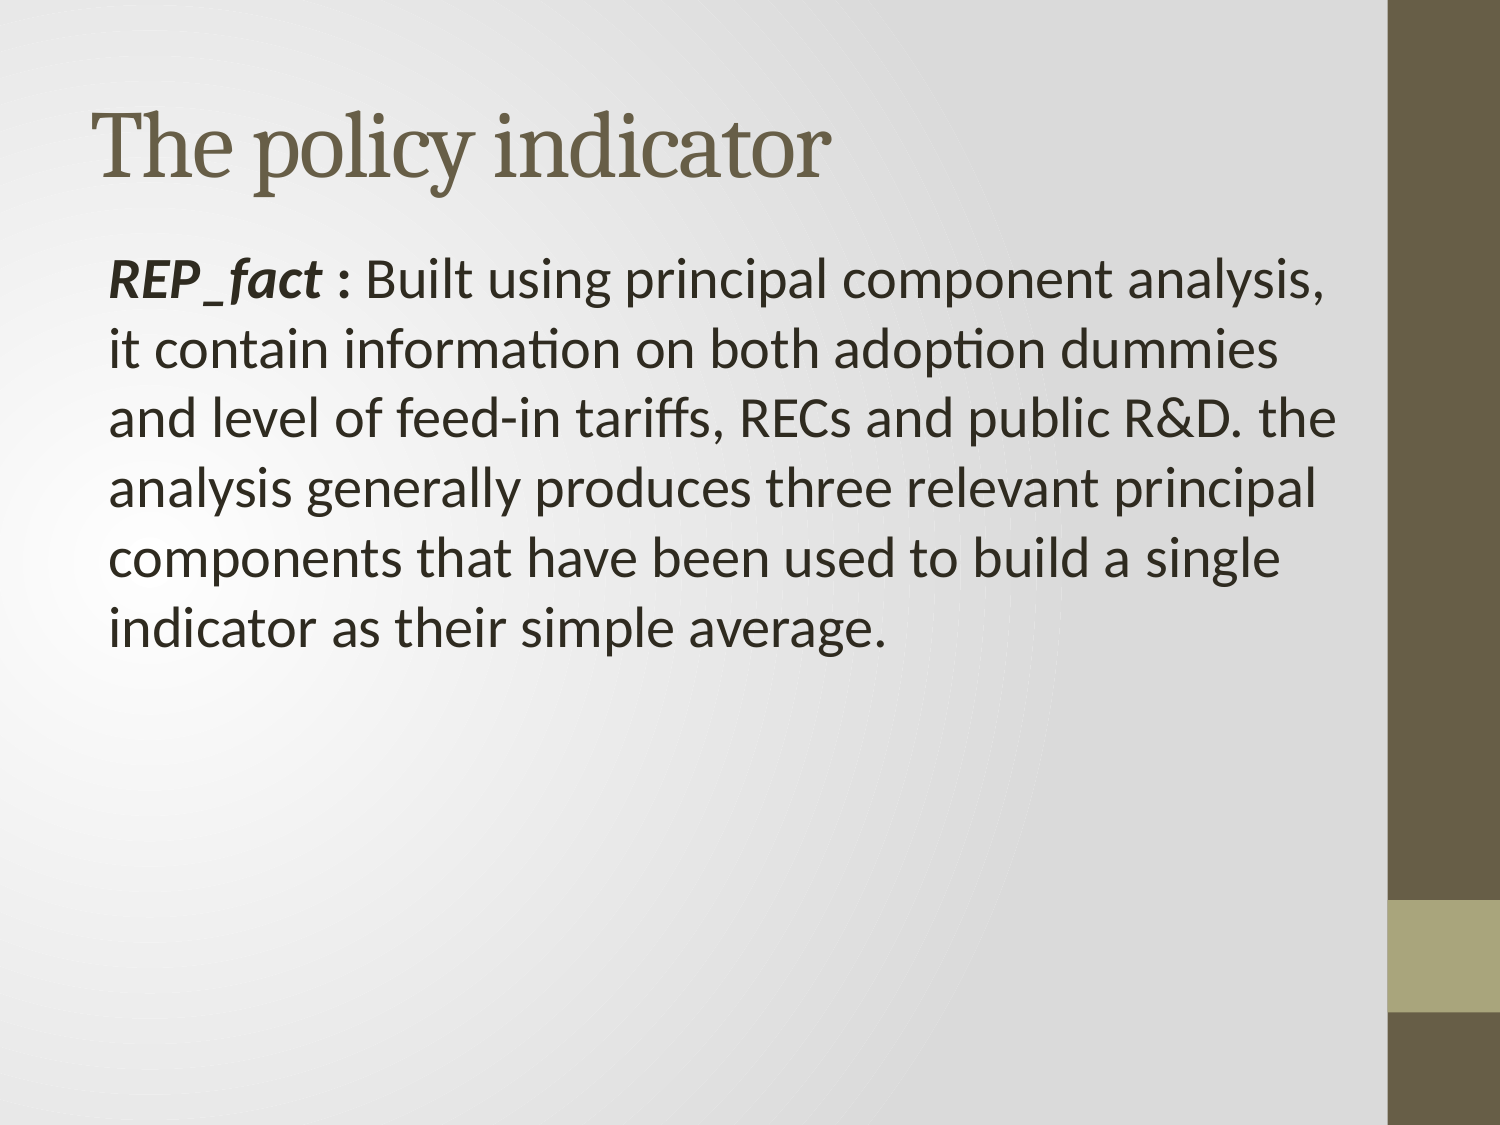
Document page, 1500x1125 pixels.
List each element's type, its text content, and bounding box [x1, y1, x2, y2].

title The policy indicator [75, 45, 1325, 232]
list REP_fact : Built using principal component analysis, it contain information on both adoption dummies and level of feed-in tariffs, RECs and public R&D. the analysis generally produces three relevant principal components that have been used to build a single indicator as their simple average. [75, 232, 1355, 932]
